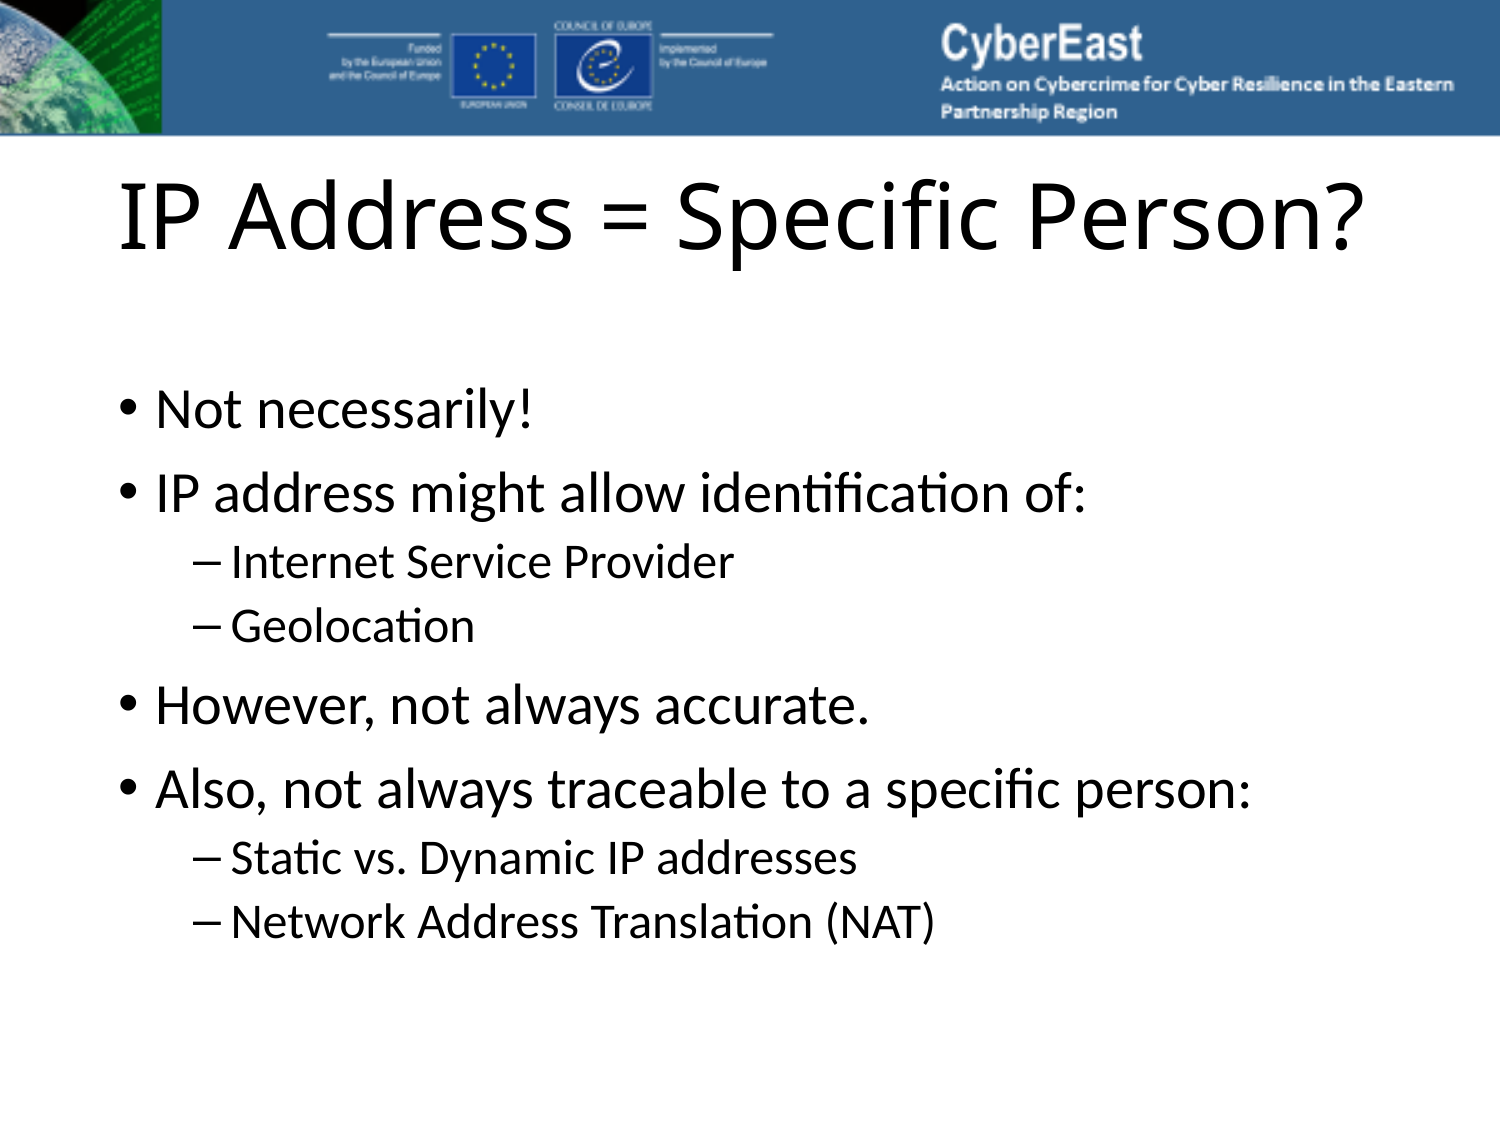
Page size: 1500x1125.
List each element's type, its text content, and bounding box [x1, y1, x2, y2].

picture [0, 0, 1500, 1125]
list Not necessarily! IP address might allow identification of: Internet Service Provider Geolocation However, not always accurate. Also, not always traceable to a specific person: Static vs. Dynamic IP addresses Network Address Translation (NAT) [103, 370, 1397, 1085]
title IP Address = Specific Person? [103, 111, 1397, 330]
